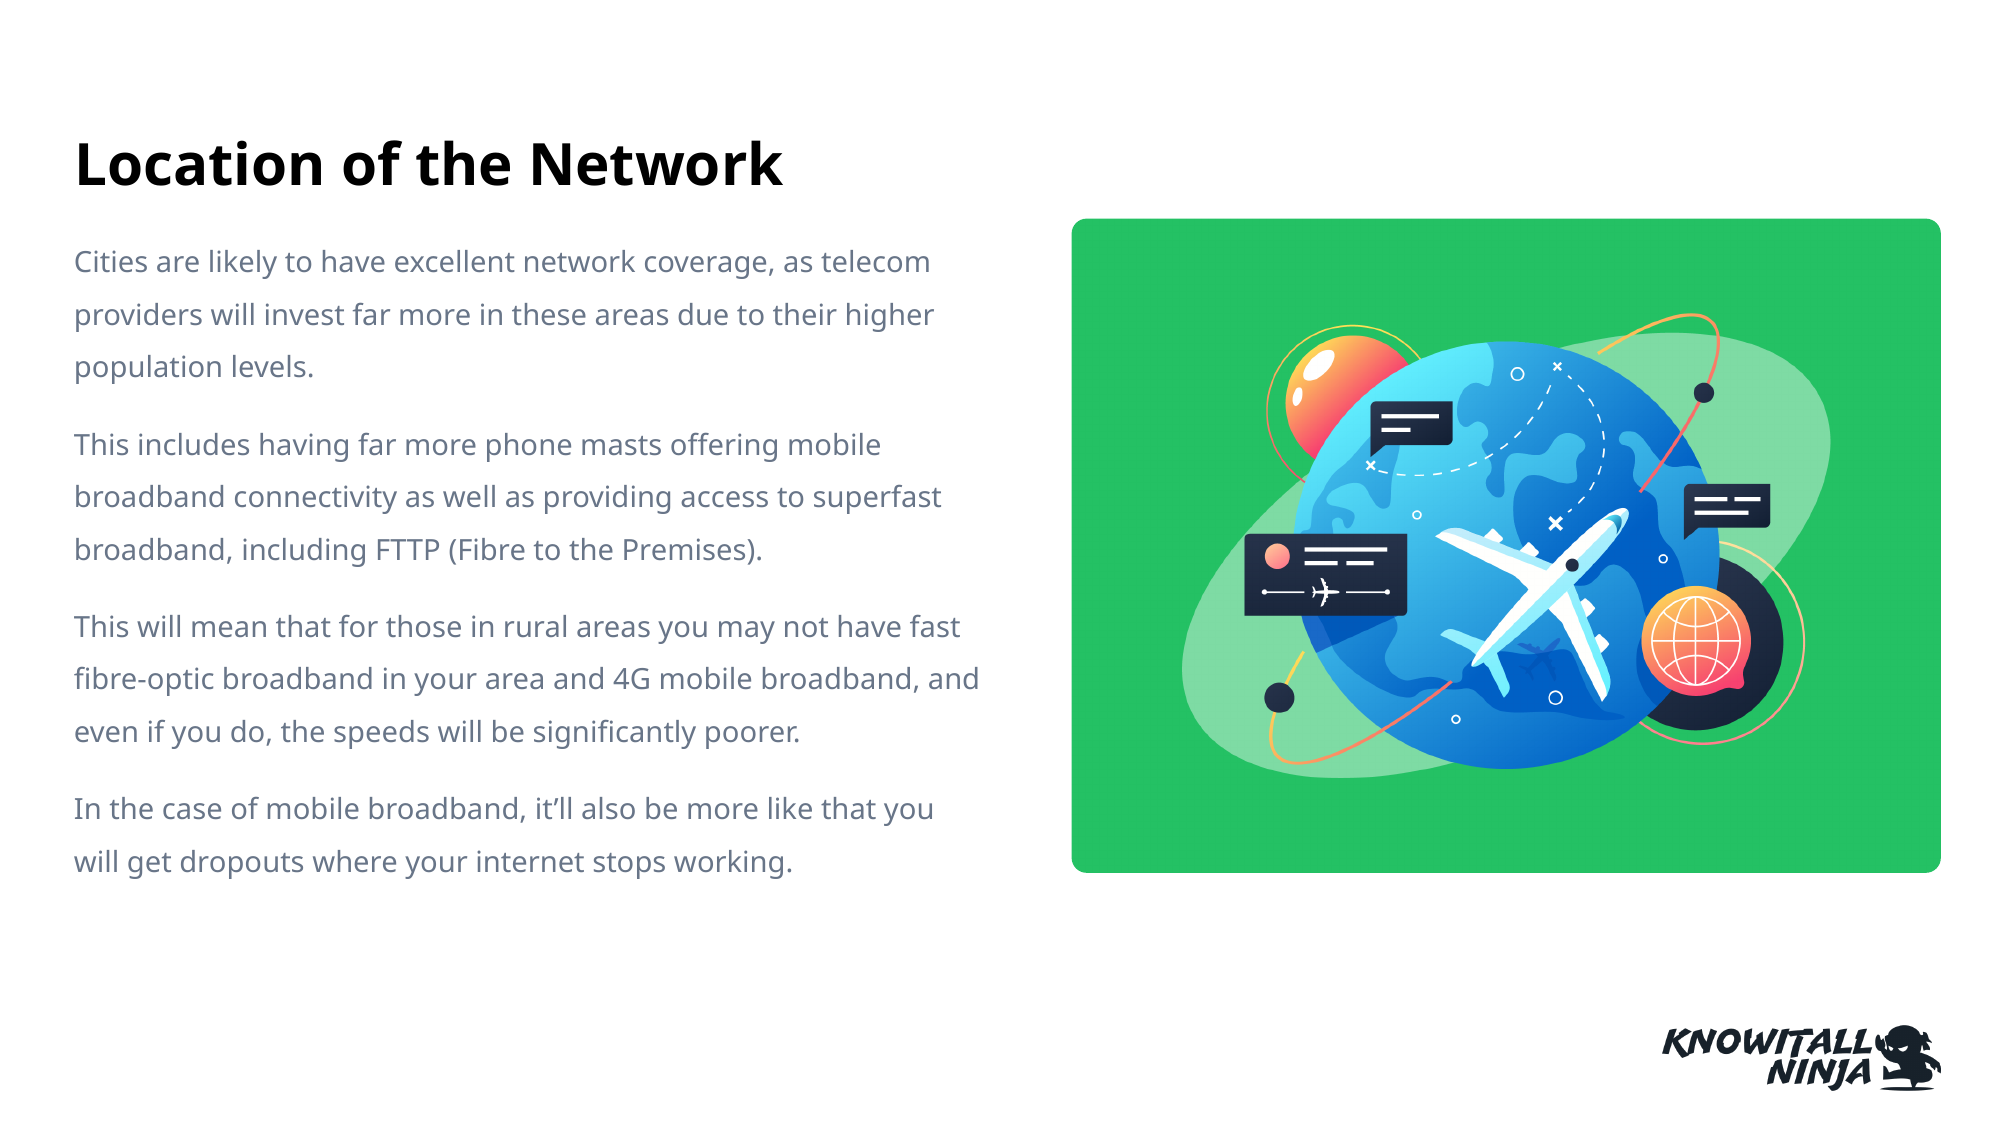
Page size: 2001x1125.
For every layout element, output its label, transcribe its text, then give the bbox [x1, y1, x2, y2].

title Location of the Network [59, 117, 1000, 206]
picture [1662, 1025, 1941, 1091]
list Cities are likely to have excellent network coverage, as telecom providers will invest far more in these areas due to their higher population levels. This includes having far more phone masts offering mobile broadband connectivity as well as providing access to superfast broadband, including FTTP (Fibre to the Premises). This will mean that for those in rural areas you may not have fast fibre-optic broadband in your area and 4G mobile broadband, and even if you do, the speeds will be significantly poorer. In the case of mobile broadband, it’ll also be more like that you will get dropouts where your internet stops working. [59, 218, 1000, 940]
picture [1071, 218, 1942, 874]
